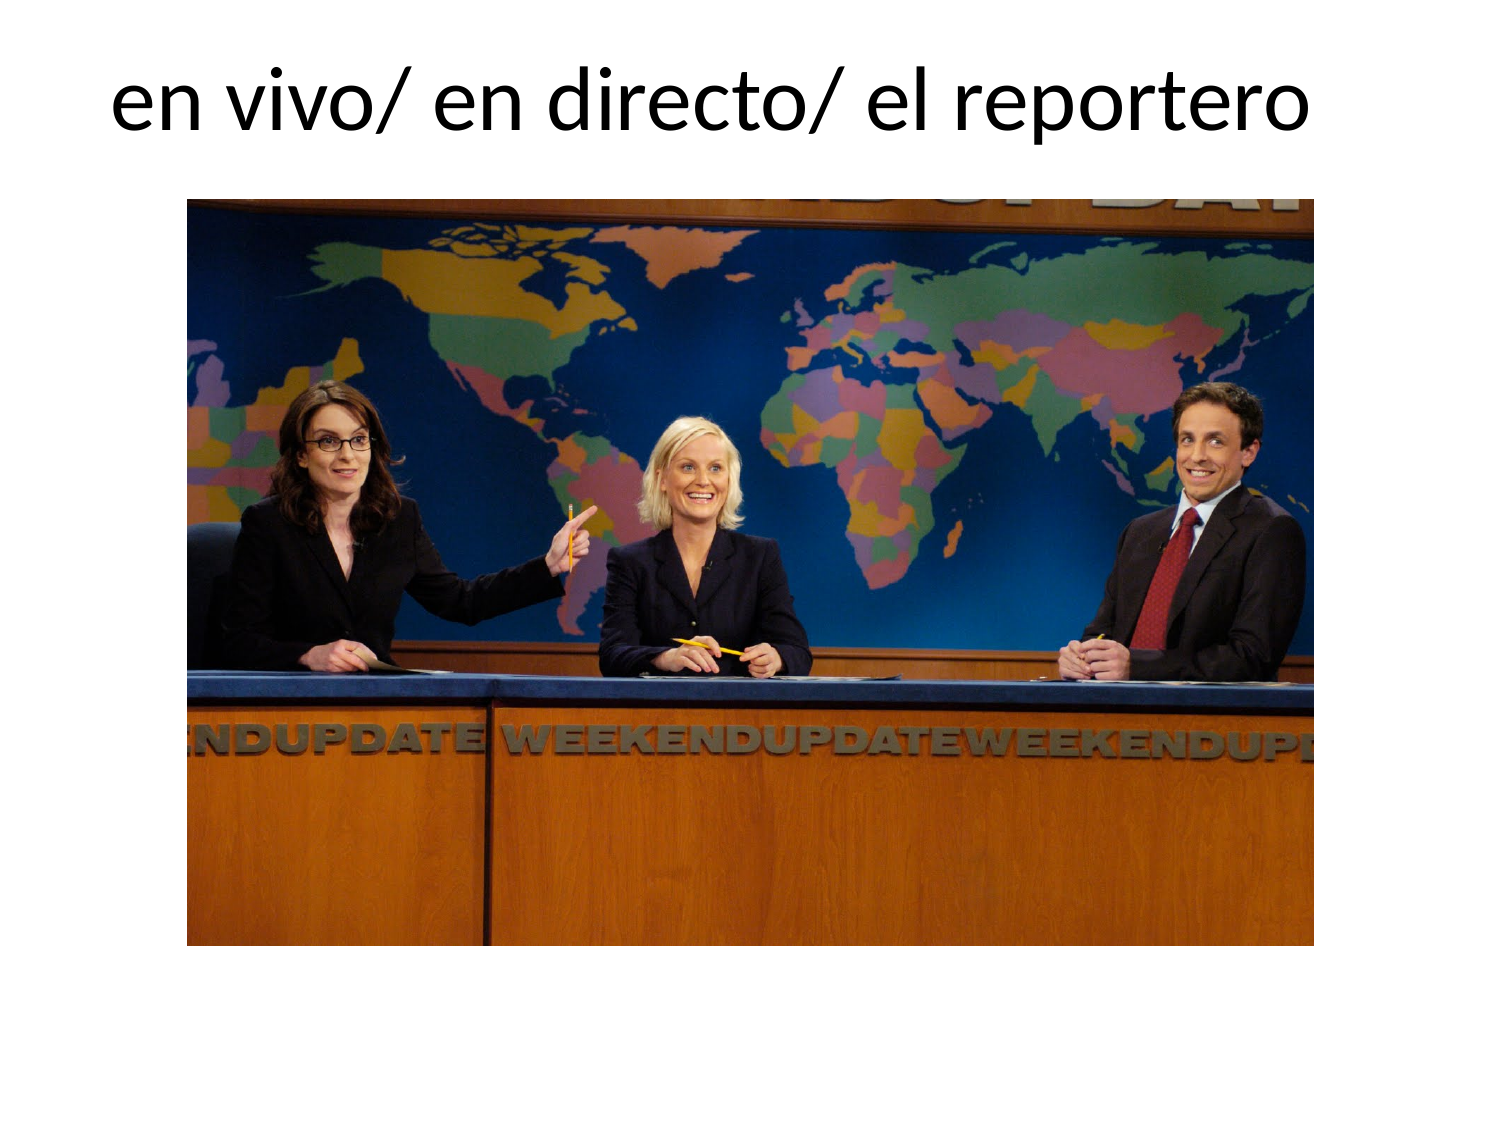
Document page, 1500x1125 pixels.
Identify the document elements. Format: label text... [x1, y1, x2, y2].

picture [187, 199, 1314, 946]
title en vivo/ en directo/ el reportero [37, 0, 1388, 188]
